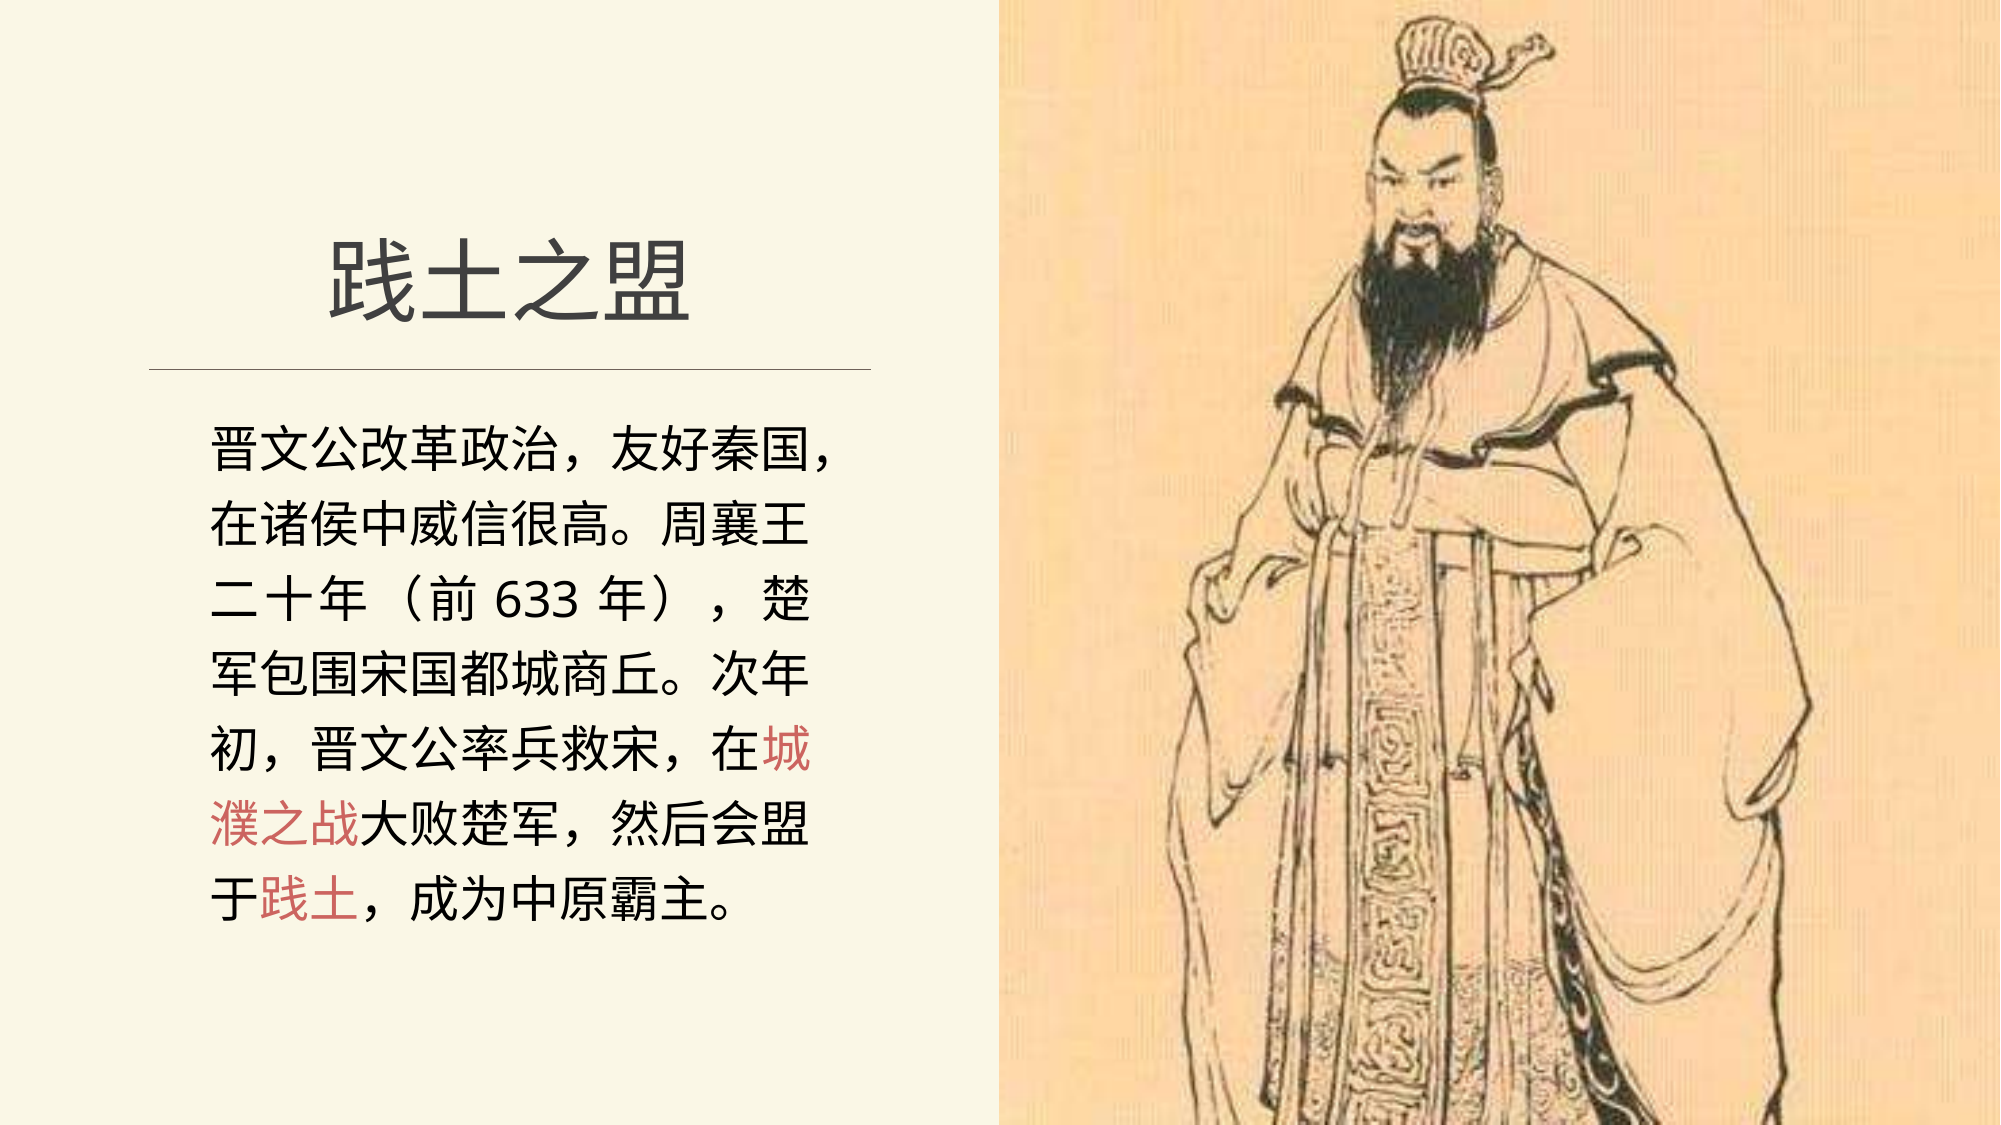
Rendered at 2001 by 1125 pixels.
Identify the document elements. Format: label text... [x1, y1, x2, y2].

text_box 践土之盟 [311, 216, 709, 341]
text_box 晋文公改革政治，友好秦国，在诸侯中威信很高。周襄王二十年（前633年），楚军包围宋国都城商丘。次年初，晋文公率兵救宋，在城濮之战大败楚军，然后会盟于践土，成为中原霸主。 [194, 395, 826, 936]
picture [999, 0, 2000, 1125]
